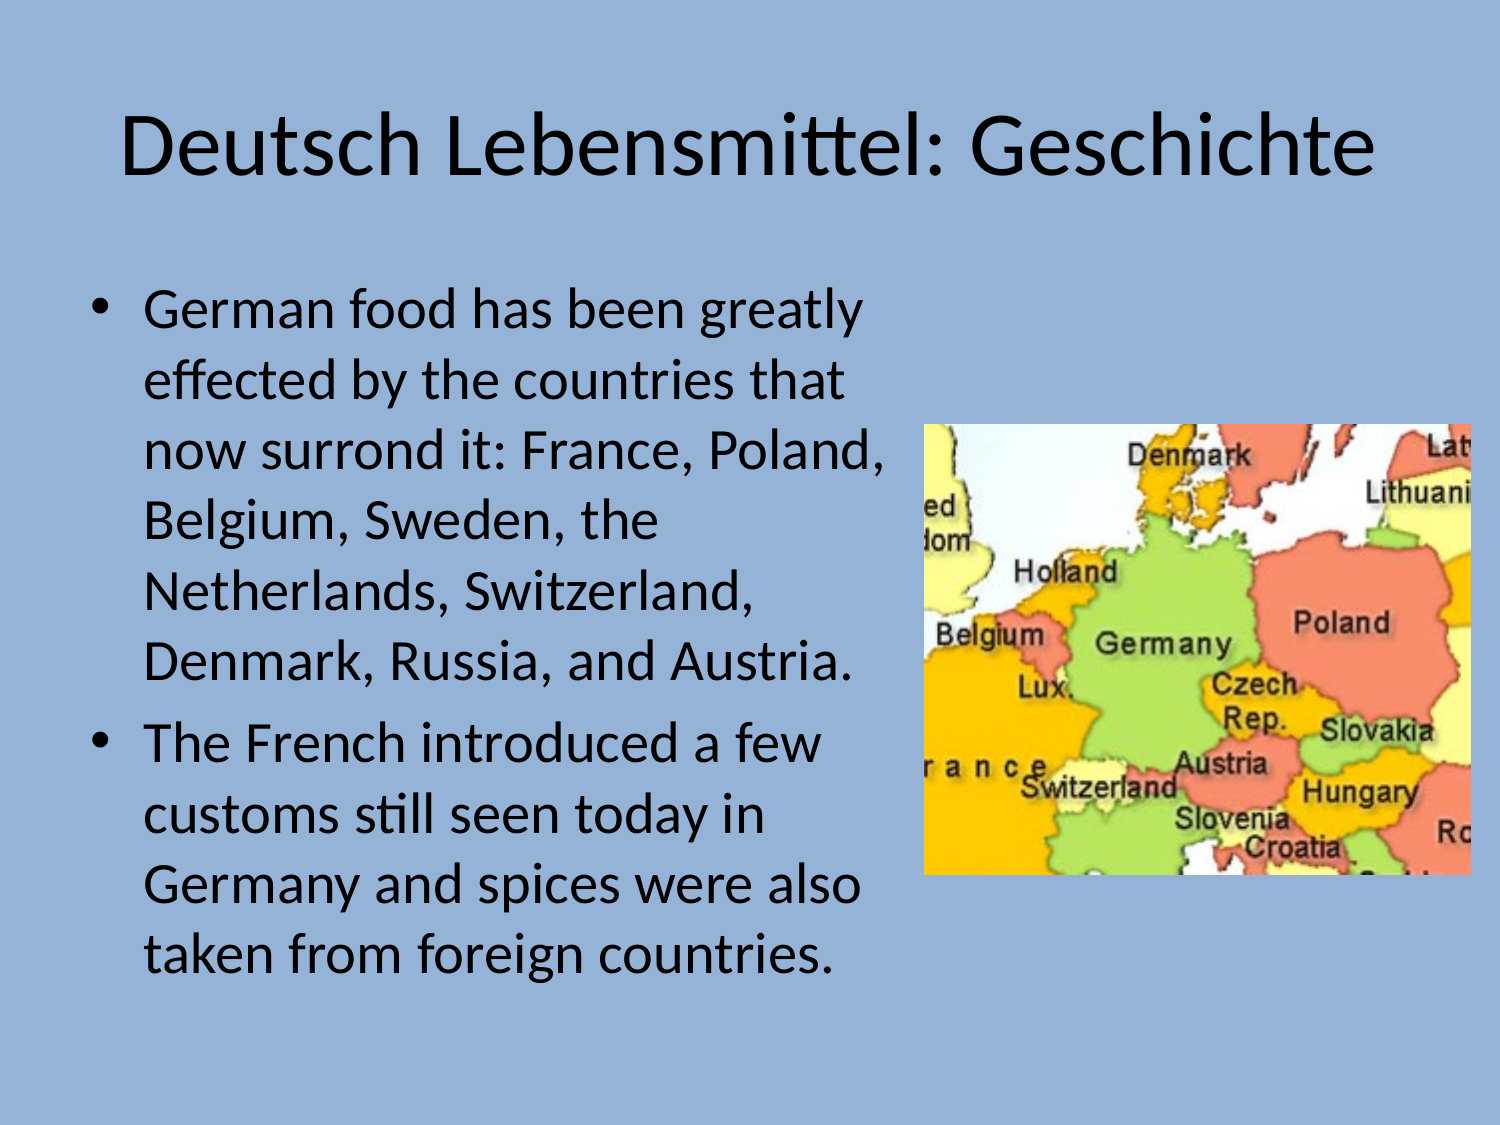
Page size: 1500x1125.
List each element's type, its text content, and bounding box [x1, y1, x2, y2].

title Deutsch Lebensmittel: Geschichte [75, 45, 1425, 233]
picture [924, 424, 1471, 876]
list German food has been greatly effected by the countries that now surrond it: France, Poland, Belgium, Sweden, the Netherlands, Switzerland, Denmark, Russia, and Austria. The French introduced a few customs still seen today in Germany and spices were also taken from foreign countries. [75, 262, 963, 1005]
